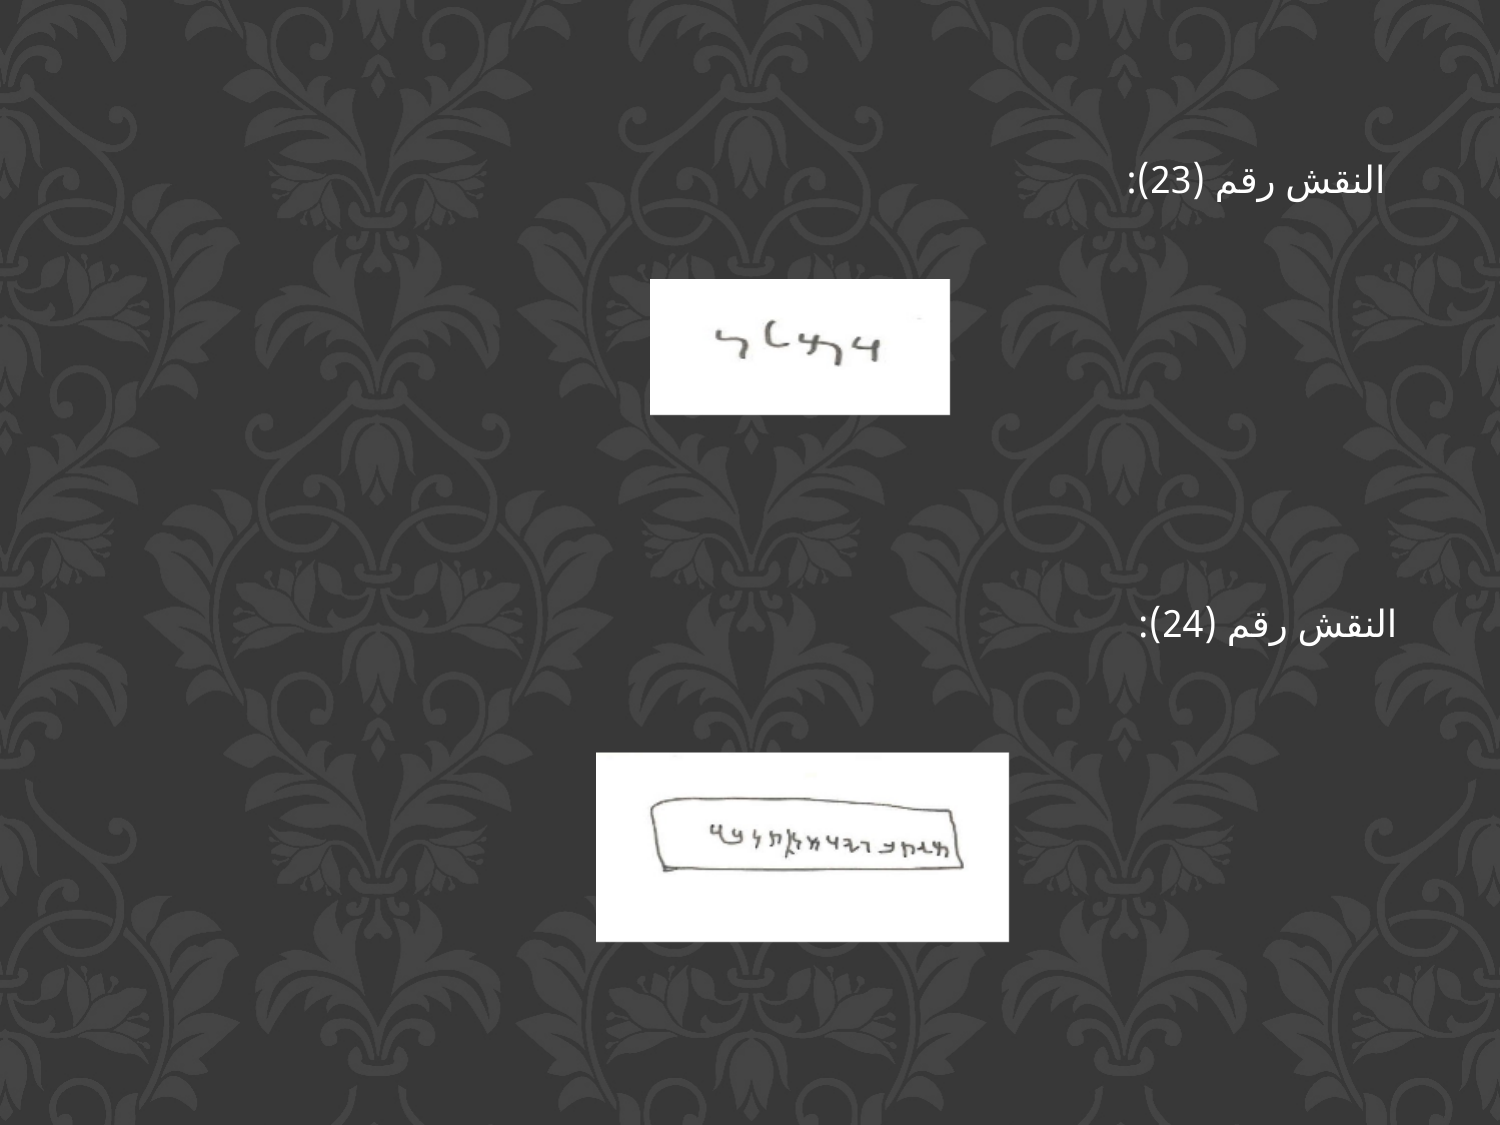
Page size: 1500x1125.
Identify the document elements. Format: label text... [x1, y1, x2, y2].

picture [650, 278, 953, 417]
text_box النقش رقم (23): [1070, 148, 1401, 209]
text_box النقش رقم (24): [1082, 592, 1413, 653]
picture [596, 751, 1011, 944]
